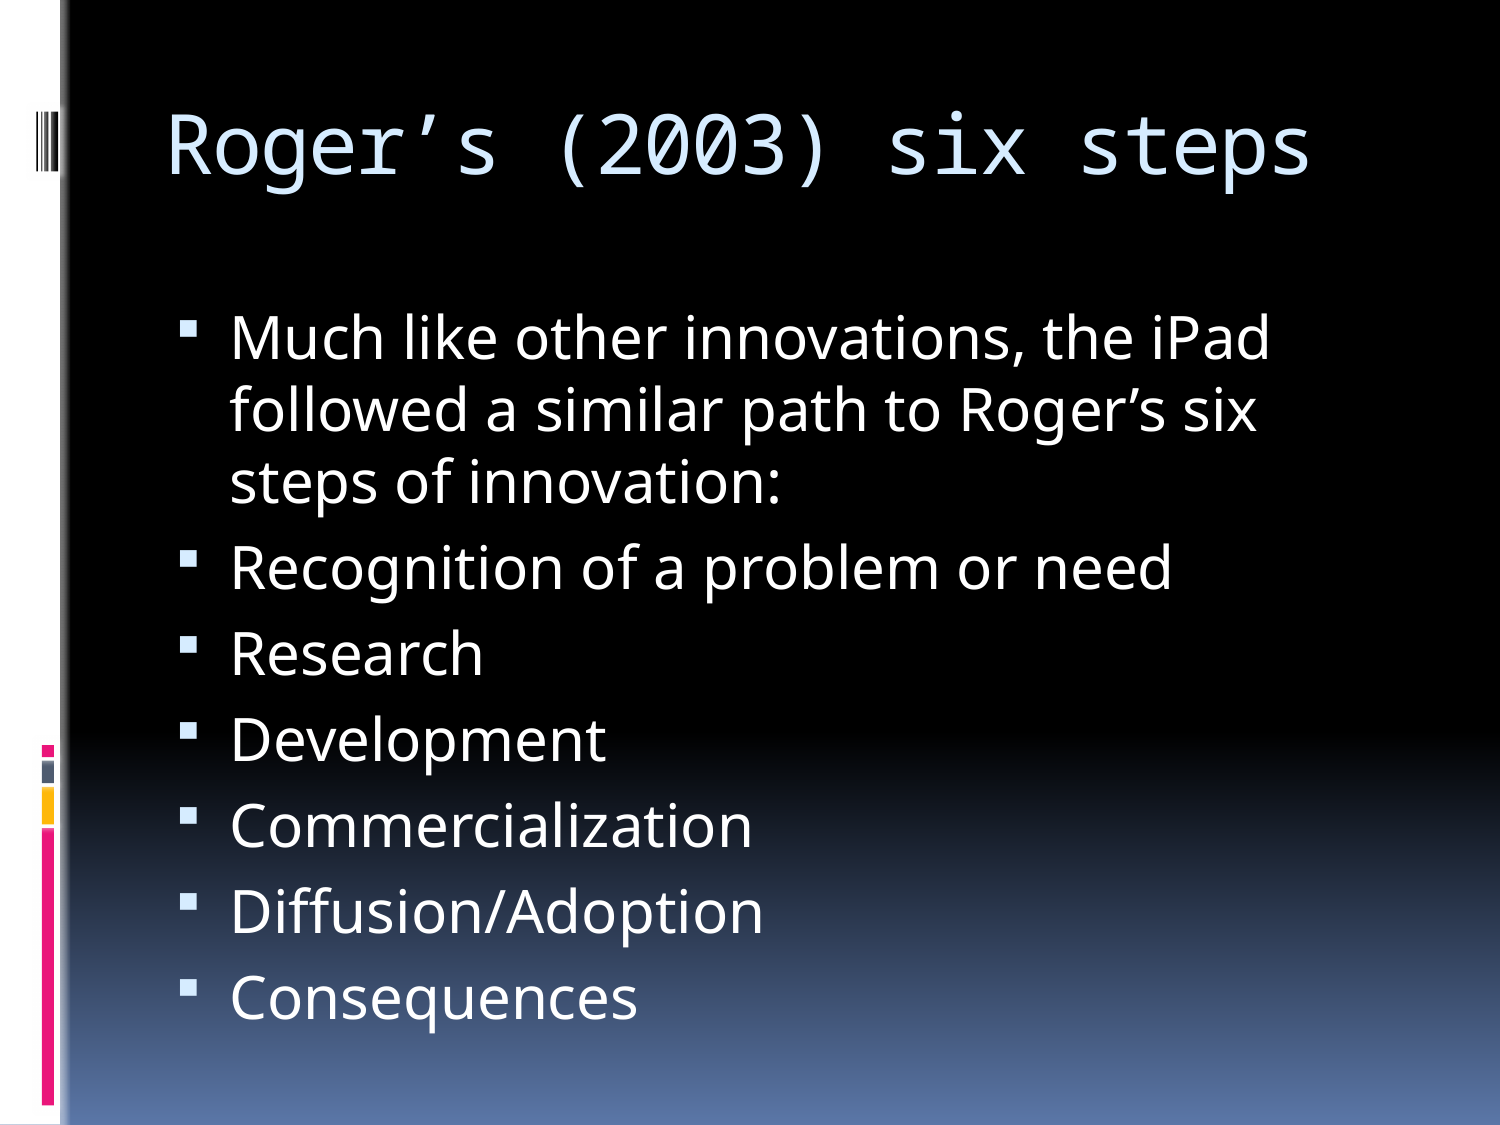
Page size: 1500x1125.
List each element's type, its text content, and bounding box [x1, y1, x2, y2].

list Much like other innovations, the iPad followed a similar path to Roger’s six steps of innovation: Recognition of a problem or need Research Development Commercialization Diffusion/Adoption Consequences [150, 292, 1425, 1043]
title Roger’s (2003) six steps [150, 83, 1425, 234]
